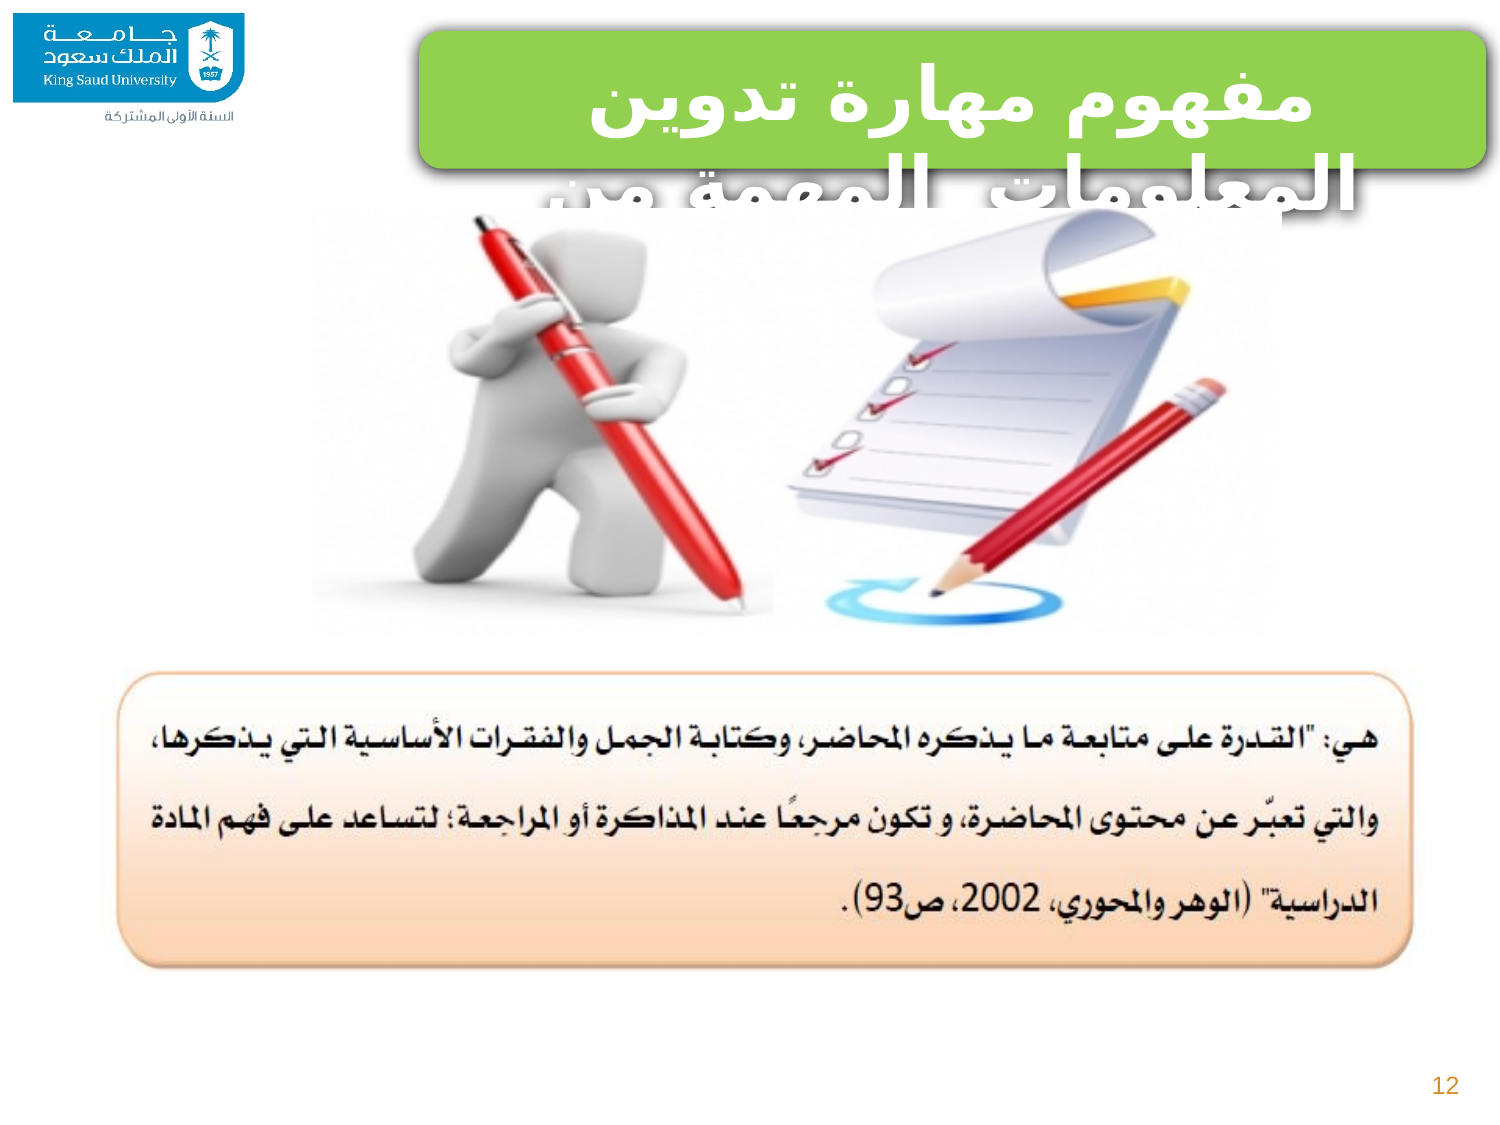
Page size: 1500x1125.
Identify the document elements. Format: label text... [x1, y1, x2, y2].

slide_number 12 [1350, 1061, 1475, 1103]
picture [100, 668, 1481, 972]
text_box مفهوم مهارة تدوين المعلومات المهمة من المحاضر [418, 30, 1488, 170]
picture [0, 0, 260, 138]
picture [312, 207, 1282, 636]
